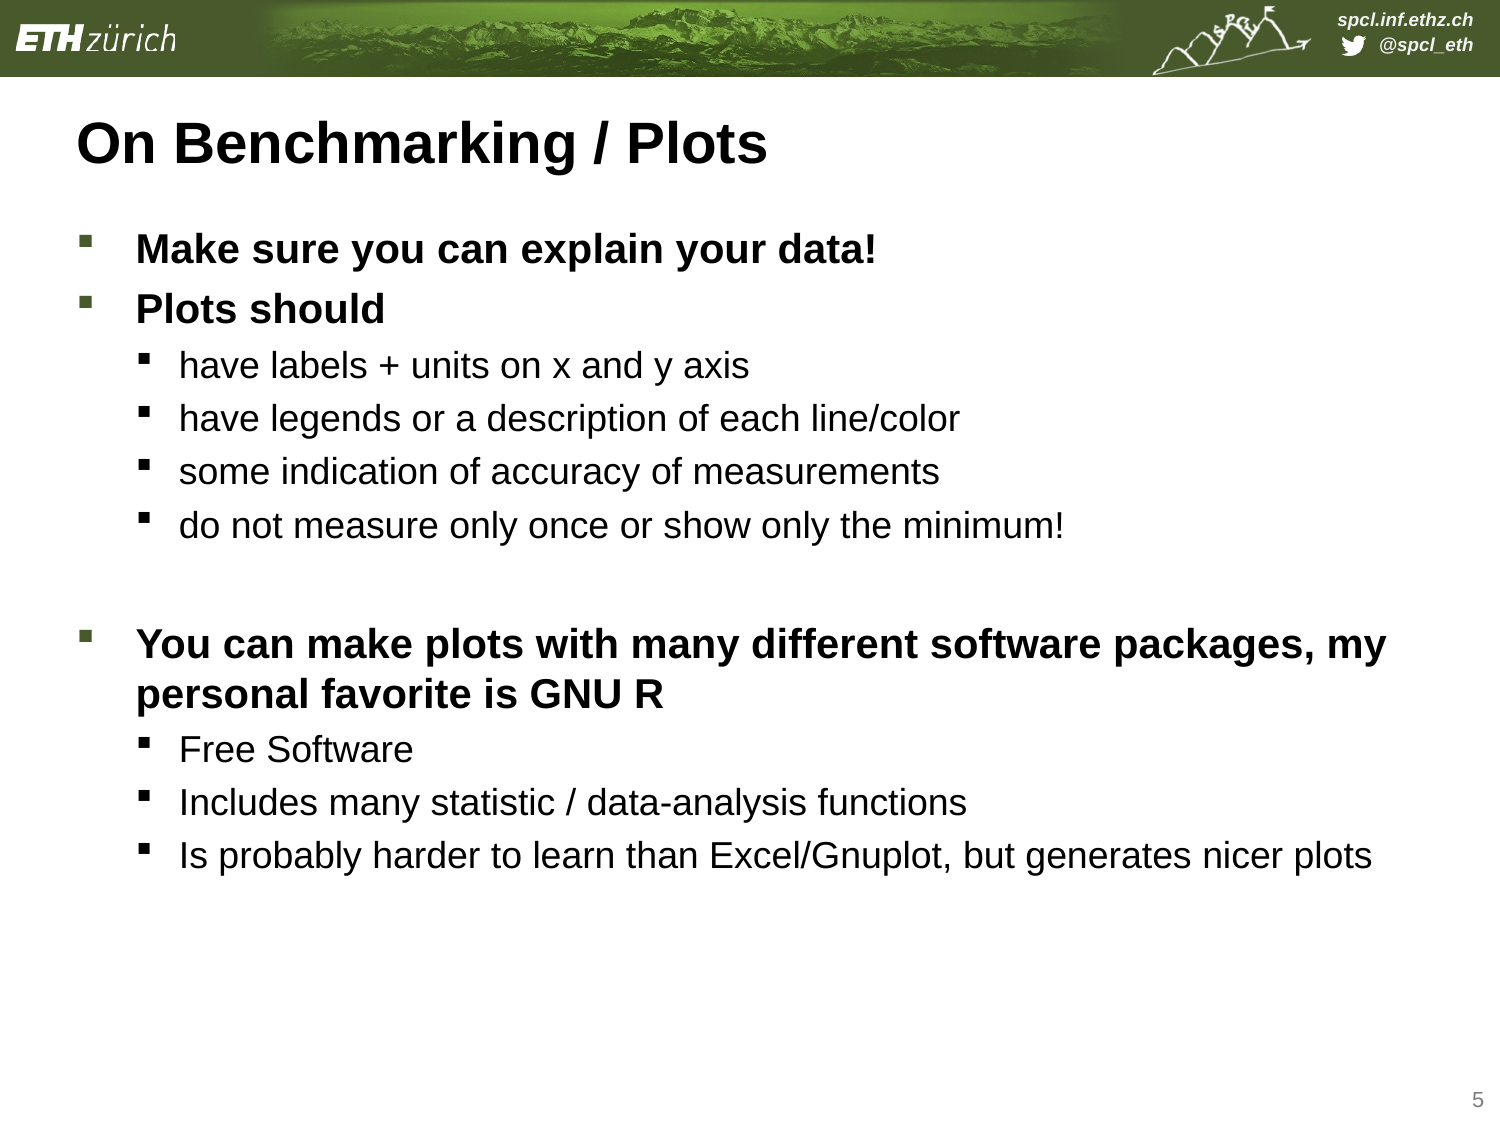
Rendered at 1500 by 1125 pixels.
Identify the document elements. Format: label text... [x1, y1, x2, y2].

list Make sure you can explain your data! Plots should have labels + units on x and y axis have legends or a description of each line/color some indication of accuracy of measurements do not measure only once or show only the minimum! You can make plots with many different software packages, my personal favorite is GNU R Free Software Includes many statistic / data-analysis functions Is probably harder to learn than Excel/Gnuplot, but generates nicer plots [53, 221, 1447, 1025]
picture [253, 0, 1123, 77]
picture [1151, 0, 1314, 79]
picture [1332, 24, 1375, 67]
slide_number 5 [1456, 1060, 1500, 1125]
title On Benchmarking / Plots [53, 87, 1447, 175]
